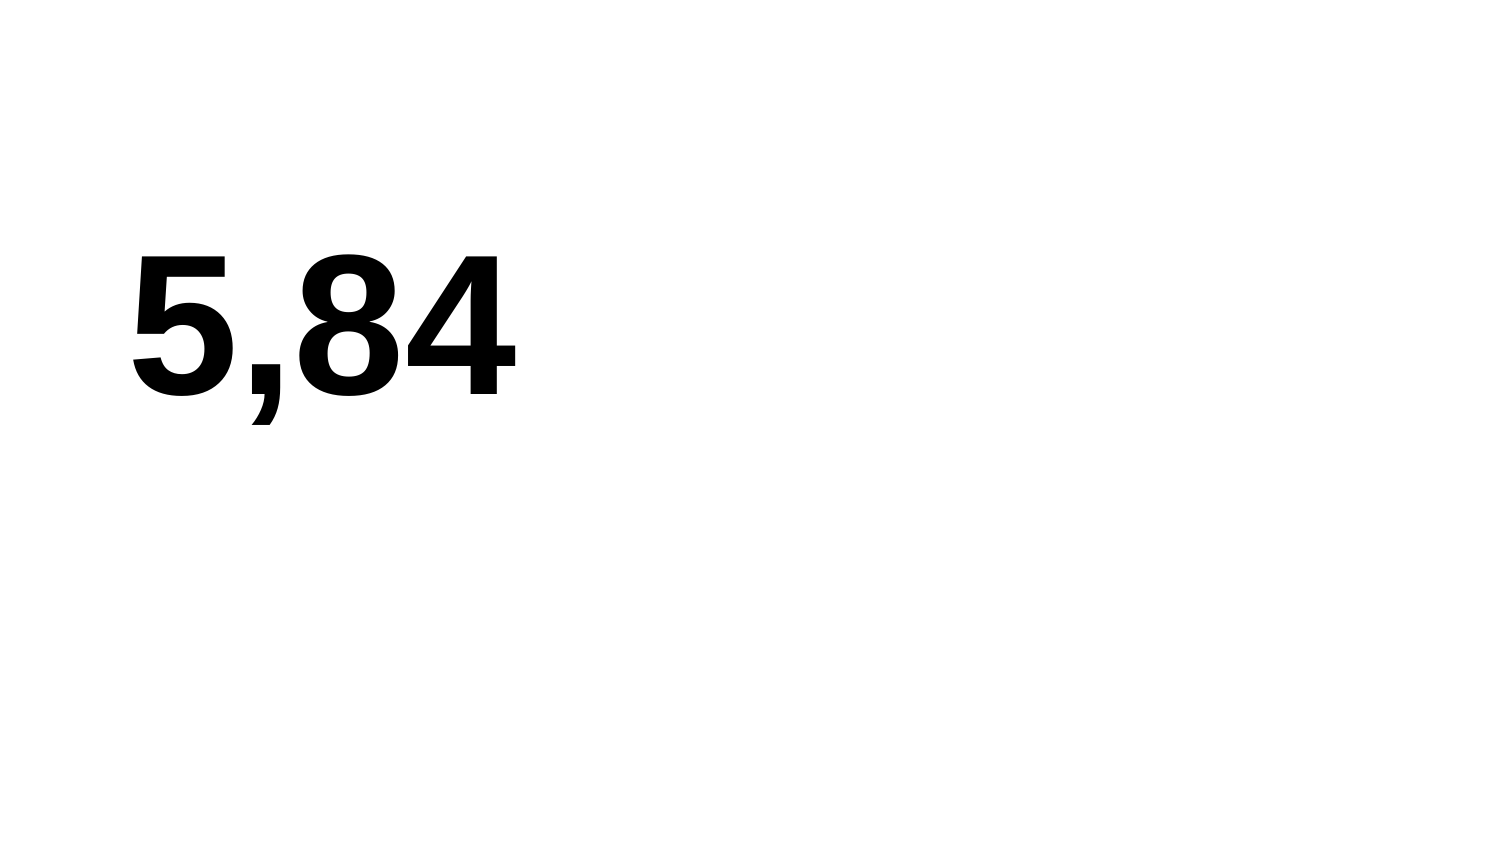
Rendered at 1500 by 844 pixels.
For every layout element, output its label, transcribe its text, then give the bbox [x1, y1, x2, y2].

text_box 5,84 [112, 259, 1388, 450]
